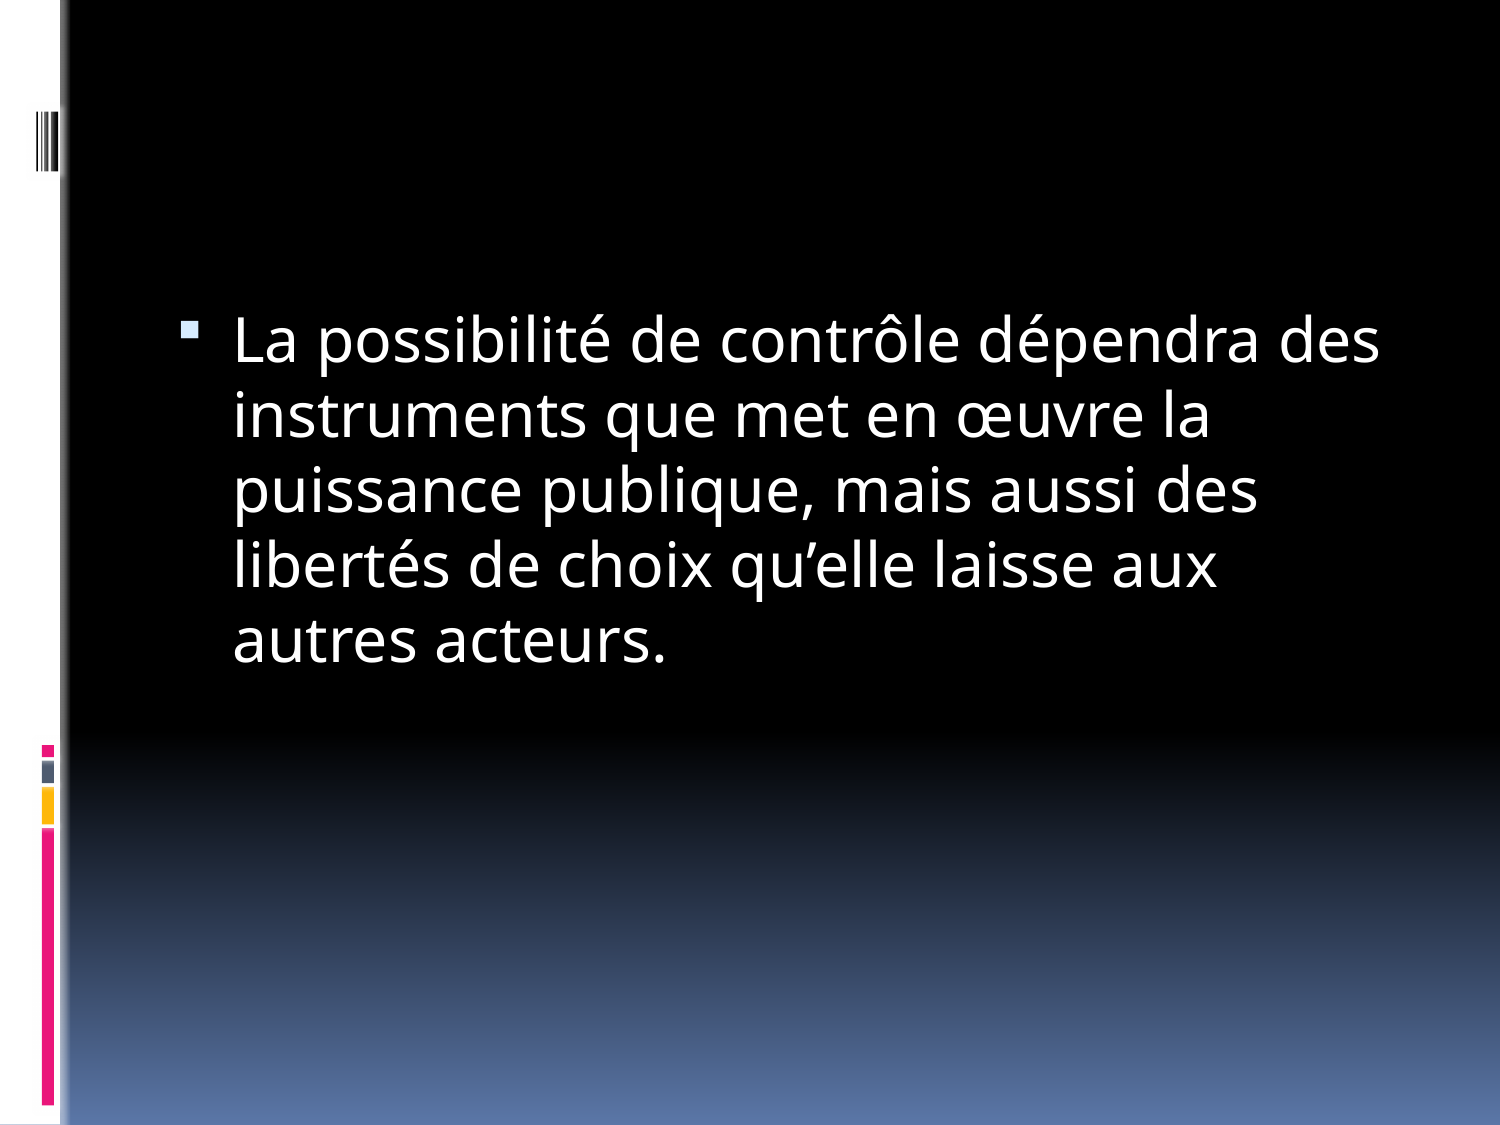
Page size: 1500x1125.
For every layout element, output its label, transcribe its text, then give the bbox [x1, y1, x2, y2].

list La possibilité de contrôle dépendra des instruments que met en œuvre la puissance publique, mais aussi des libertés de choix qu’elle laisse aux autres acteurs. [150, 292, 1425, 1043]
